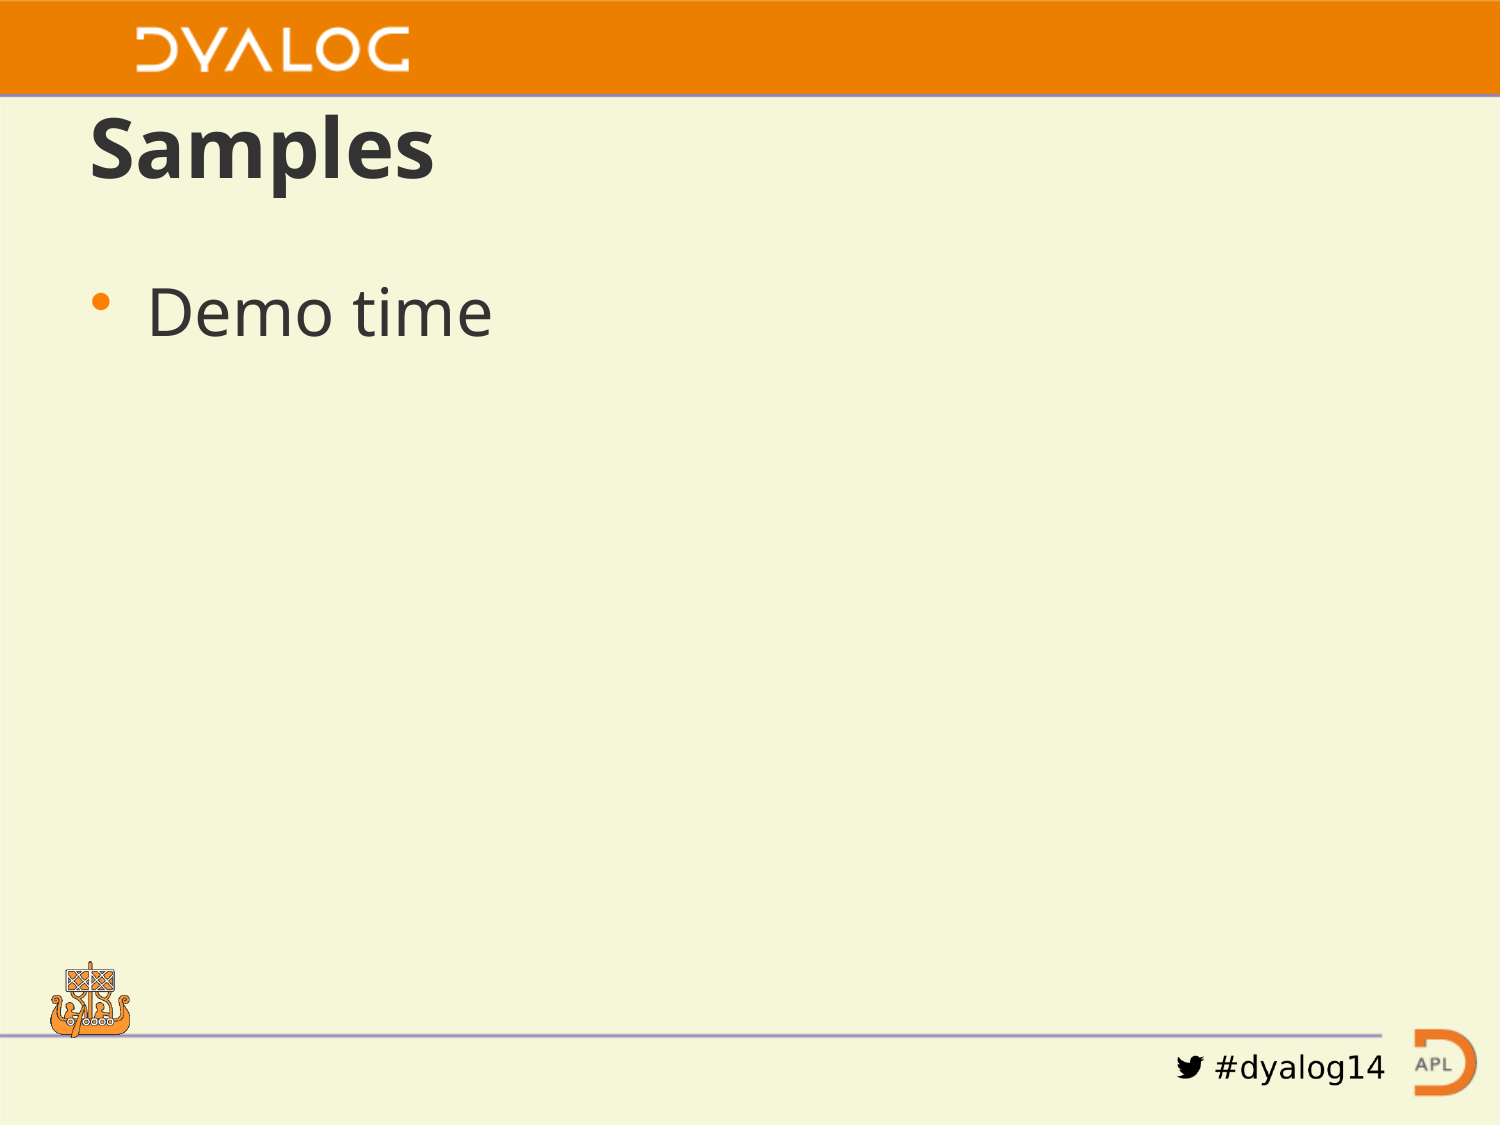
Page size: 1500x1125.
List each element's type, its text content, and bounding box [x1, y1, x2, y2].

title Samples [75, 87, 1425, 238]
list Demo time [75, 262, 1425, 1005]
picture [0, 0, 1500, 1125]
